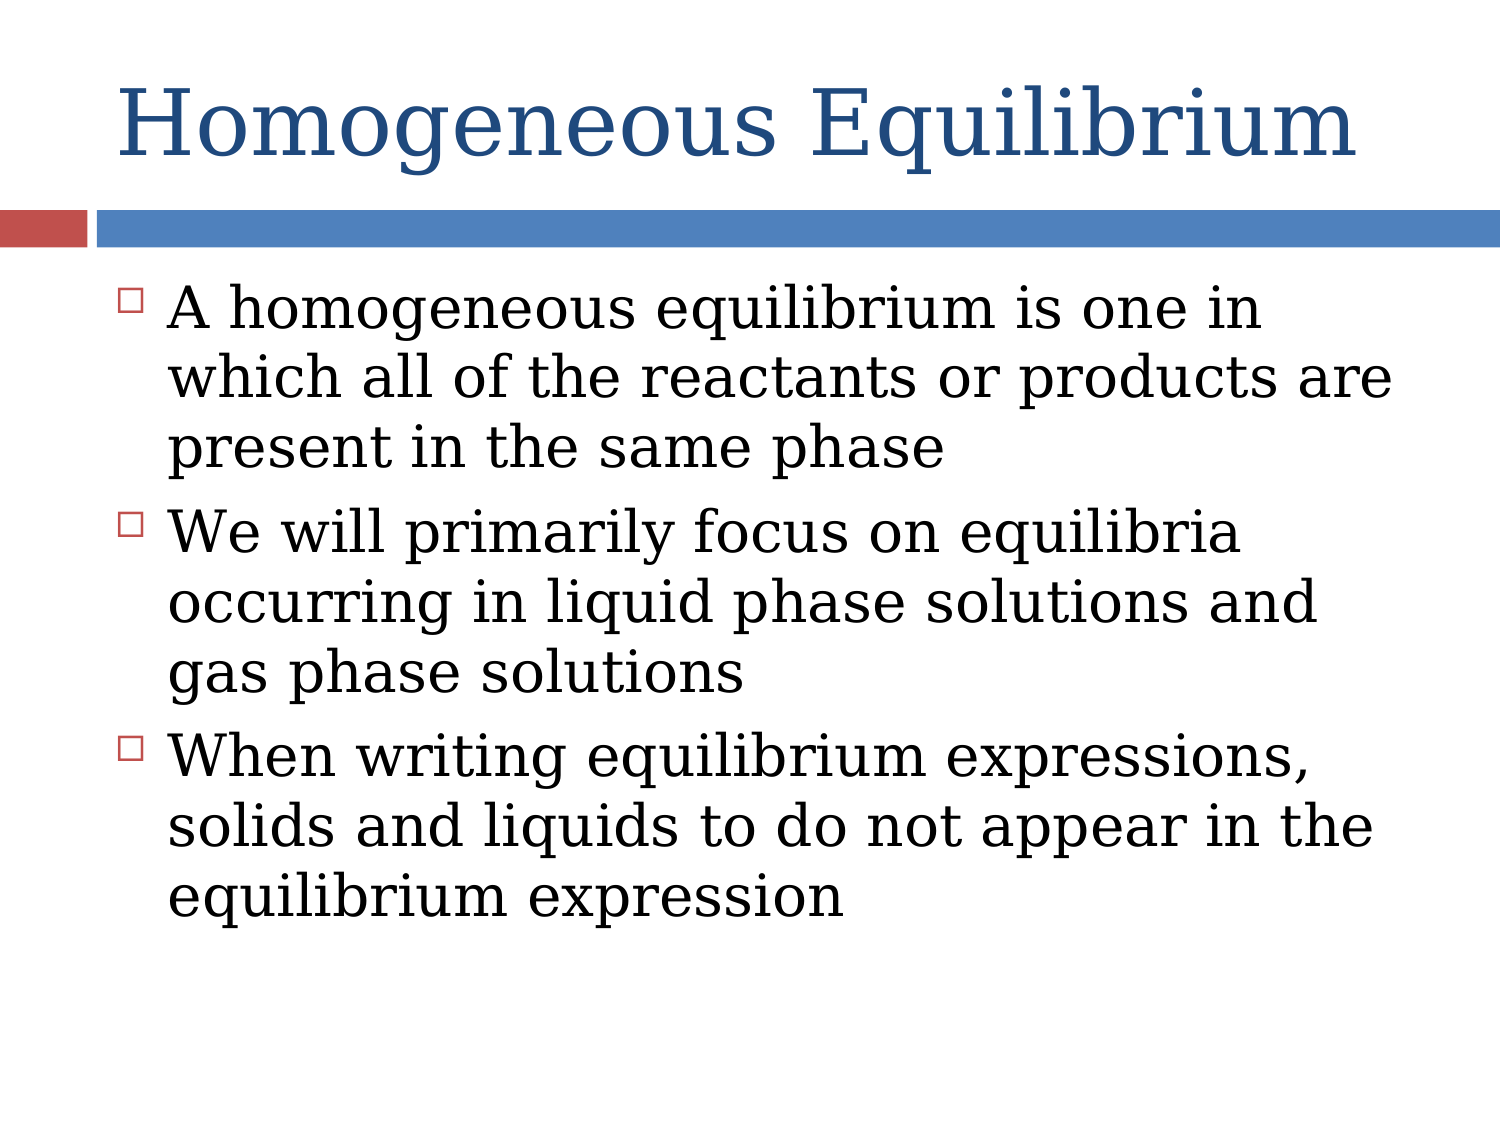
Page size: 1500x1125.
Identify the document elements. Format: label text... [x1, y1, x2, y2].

title Homogeneous Equilibrium [100, 37, 1438, 200]
list A homogeneous equilibrium is one in which all of the reactants or products are present in the same phase We will primarily focus on equilibria occurring in liquid phase solutions and gas phase solutions When writing equilibrium expressions, solids and liquids to do not appear in the equilibrium expression [100, 262, 1438, 1000]
